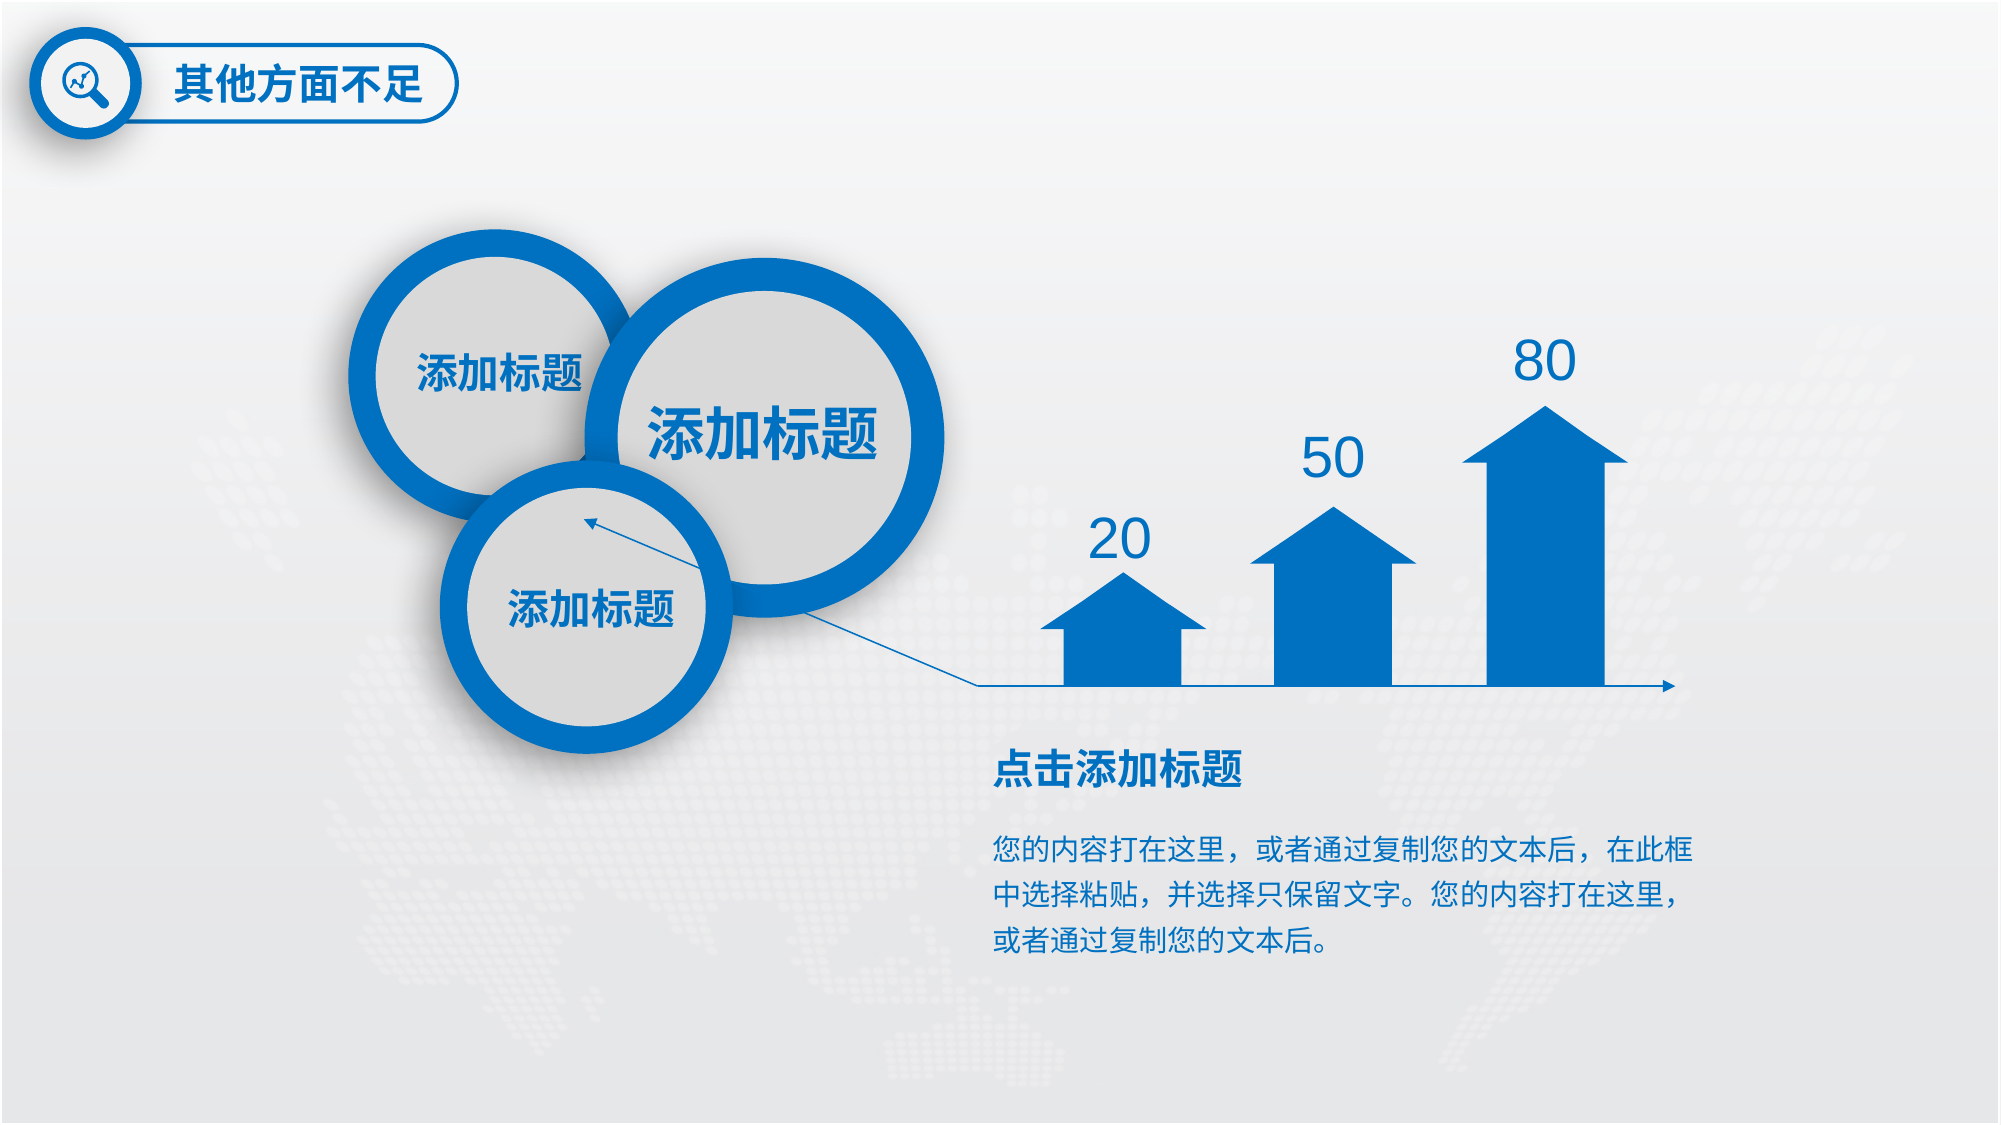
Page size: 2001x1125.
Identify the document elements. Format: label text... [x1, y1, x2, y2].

text_box 50 [1285, 411, 1381, 497]
text_box [1250, 506, 1417, 685]
text_box 80 [1497, 314, 1593, 400]
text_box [31, 29, 140, 138]
text_box 20 [1072, 492, 1168, 578]
text_box 此处添加文字做详细的阐述标题含义。 [2, 2, 1998, 1123]
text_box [586, 259, 943, 517]
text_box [350, 231, 640, 521]
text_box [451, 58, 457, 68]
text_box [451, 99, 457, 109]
text_box 点击添加标题 [977, 745, 1435, 801]
text_box [146, 42, 459, 124]
text_box [1040, 578, 1207, 685]
text_box 您的内容打在这里，或者通过复制您的文本后，在此框中选择粘贴，并选择只保留文字。您的内容打在这里，或者通过复制您的文本后。 [977, 813, 1733, 965]
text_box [441, 462, 732, 752]
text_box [583, 518, 978, 687]
text_box [1462, 405, 1629, 685]
